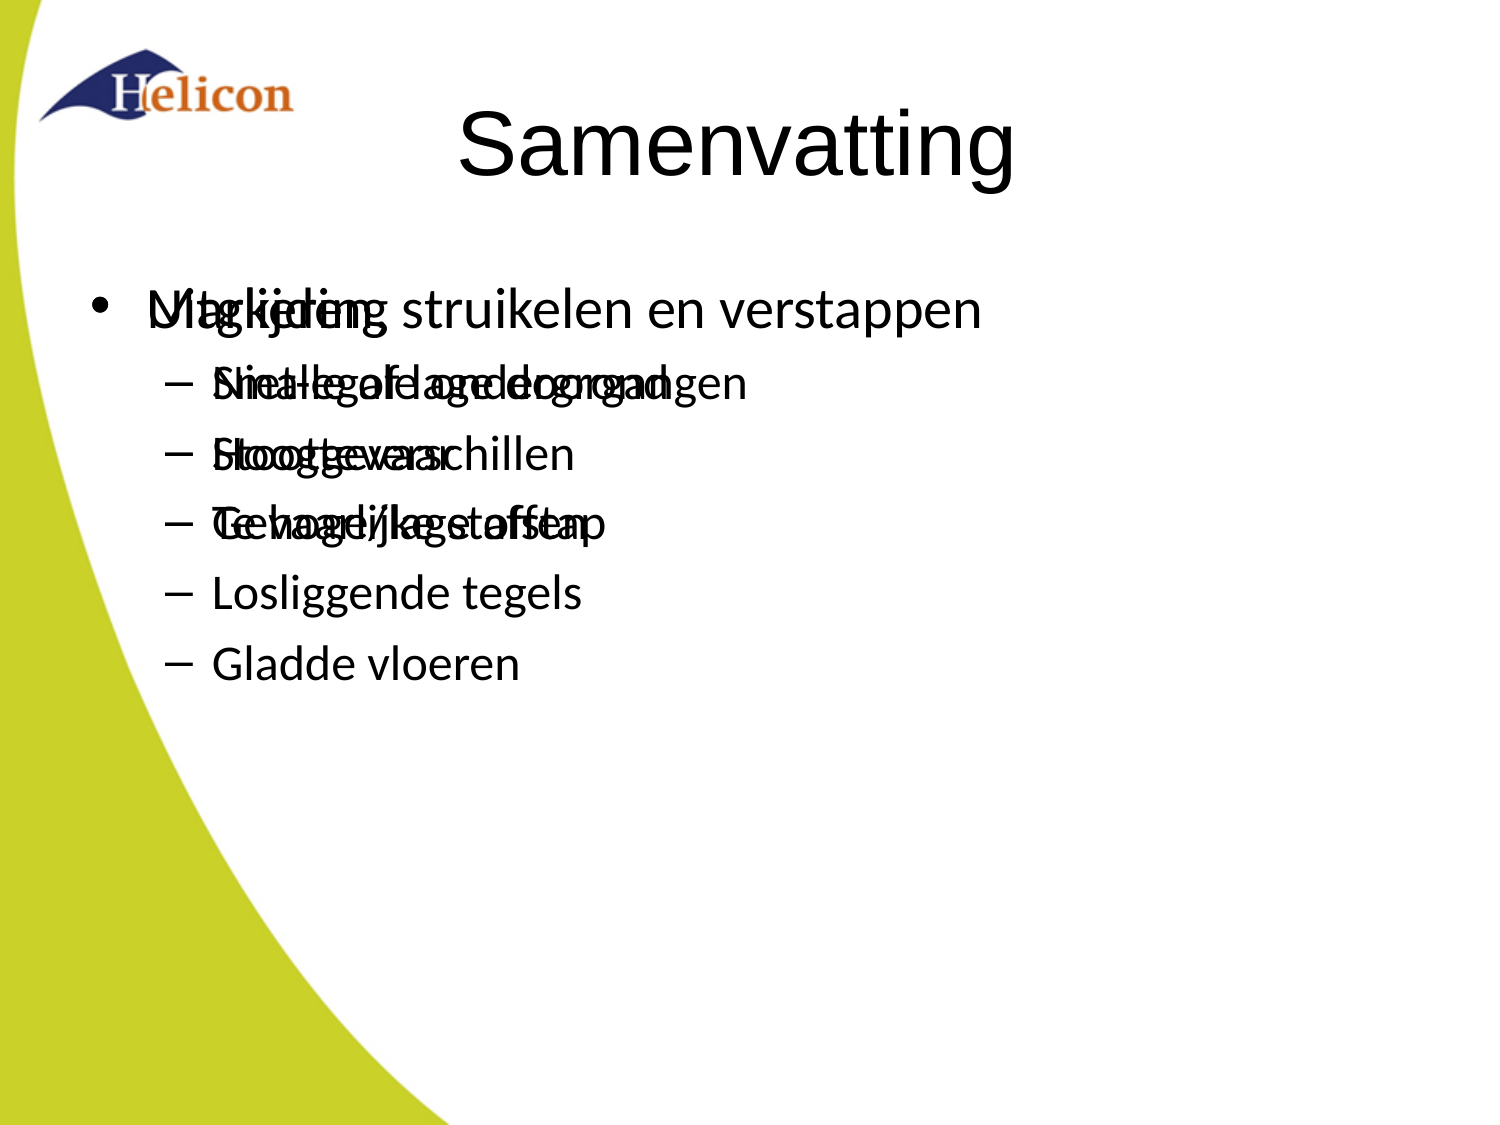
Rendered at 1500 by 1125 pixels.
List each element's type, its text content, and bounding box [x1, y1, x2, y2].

picture [0, 0, 1500, 1125]
list Uitglijden, struikelen en verstappen Niet-egale ondergrond Hoogteverschillen Te hoge/lage afstap Losliggende tegels Gladde vloeren [75, 262, 1425, 1005]
title Samenvatting [75, 45, 1425, 233]
